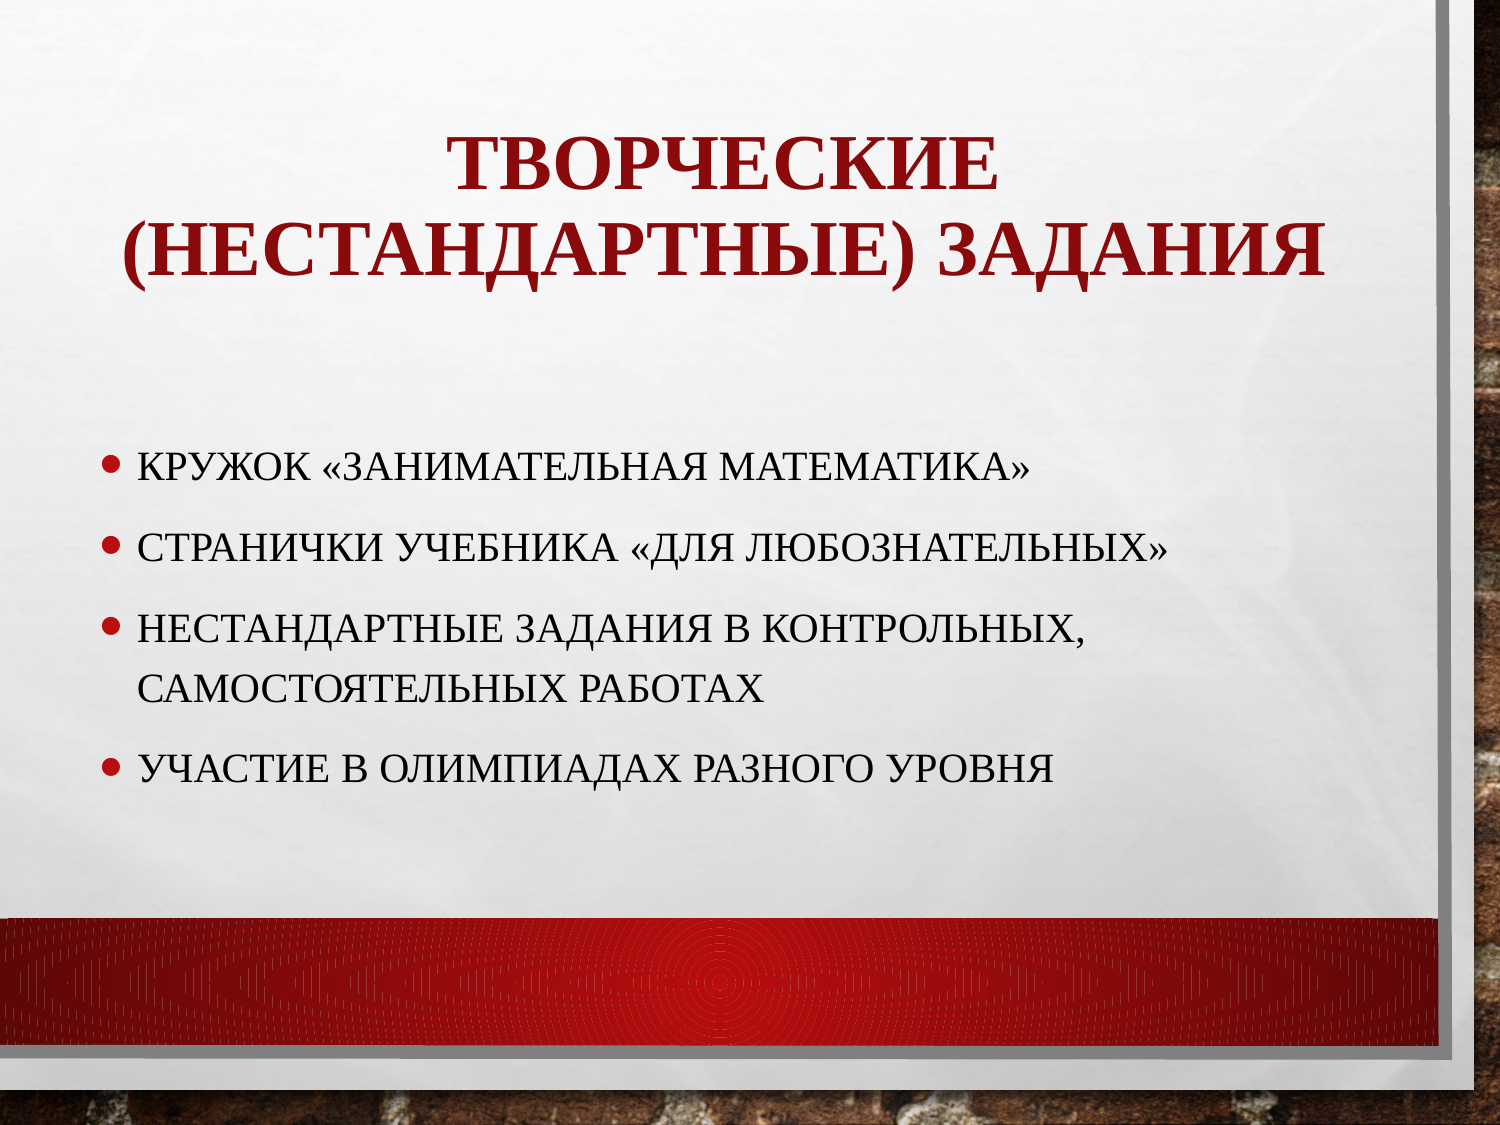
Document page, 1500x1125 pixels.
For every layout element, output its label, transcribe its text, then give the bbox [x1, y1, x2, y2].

picture [0, 0, 1500, 1125]
title Творческие (нестандартные) задания [84, 112, 1364, 302]
list Кружок «Занимательная математика» Странички учебника «Для любознательных» Нестандартные задания в контрольных, самостоятельных работах Участие в олимпиадах разного уровня [84, 338, 1364, 882]
